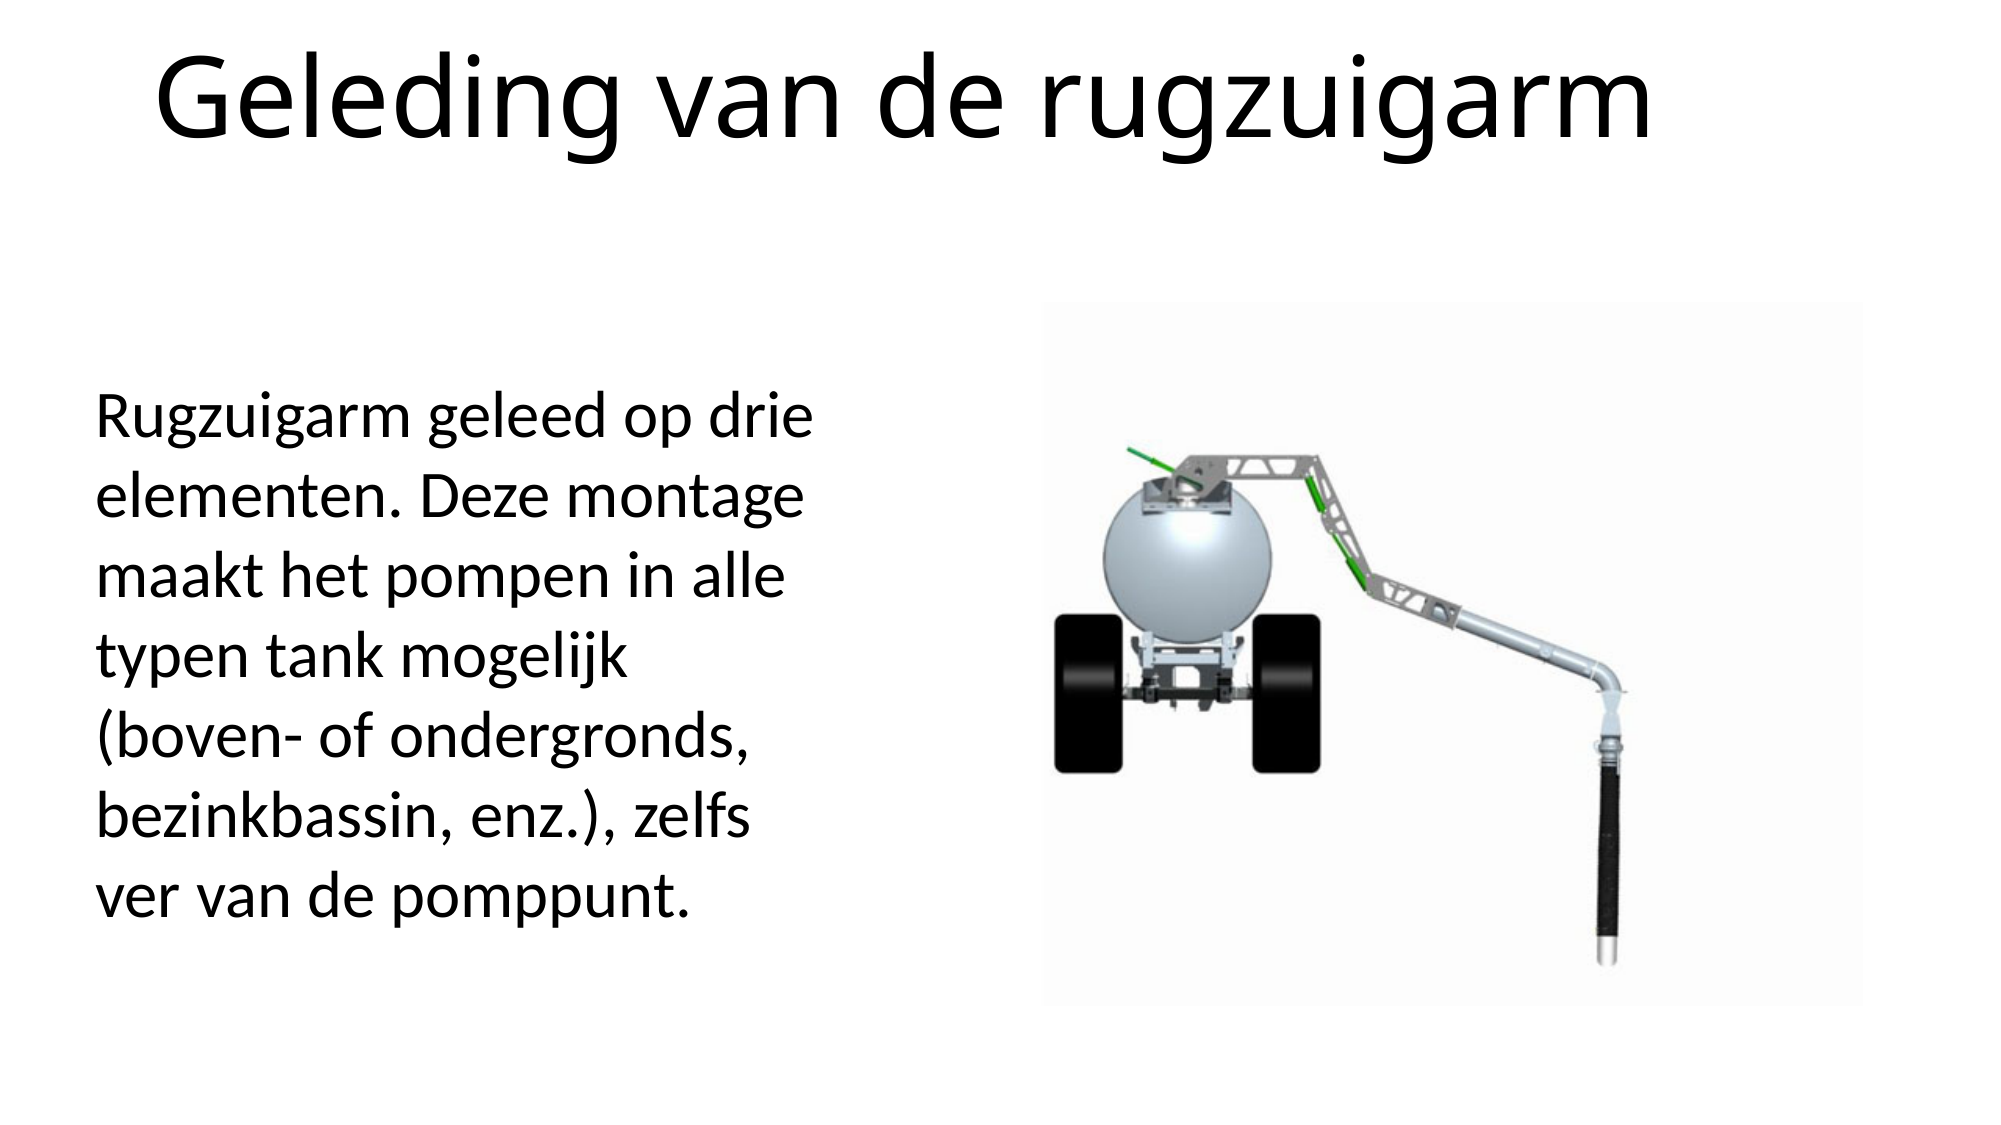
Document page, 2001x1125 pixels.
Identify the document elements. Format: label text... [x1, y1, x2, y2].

title Geleding van de rugzuigarm [137, 59, 1863, 278]
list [862, 302, 1863, 1006]
text_box Rugzuigarm geleed op drie elementen. Deze montage maakt het pompen in alle typen tank mogelijk (boven- of ondergronds, bezinkbassin, enz.), zelfs ver van de pomppunt. [80, 363, 862, 939]
